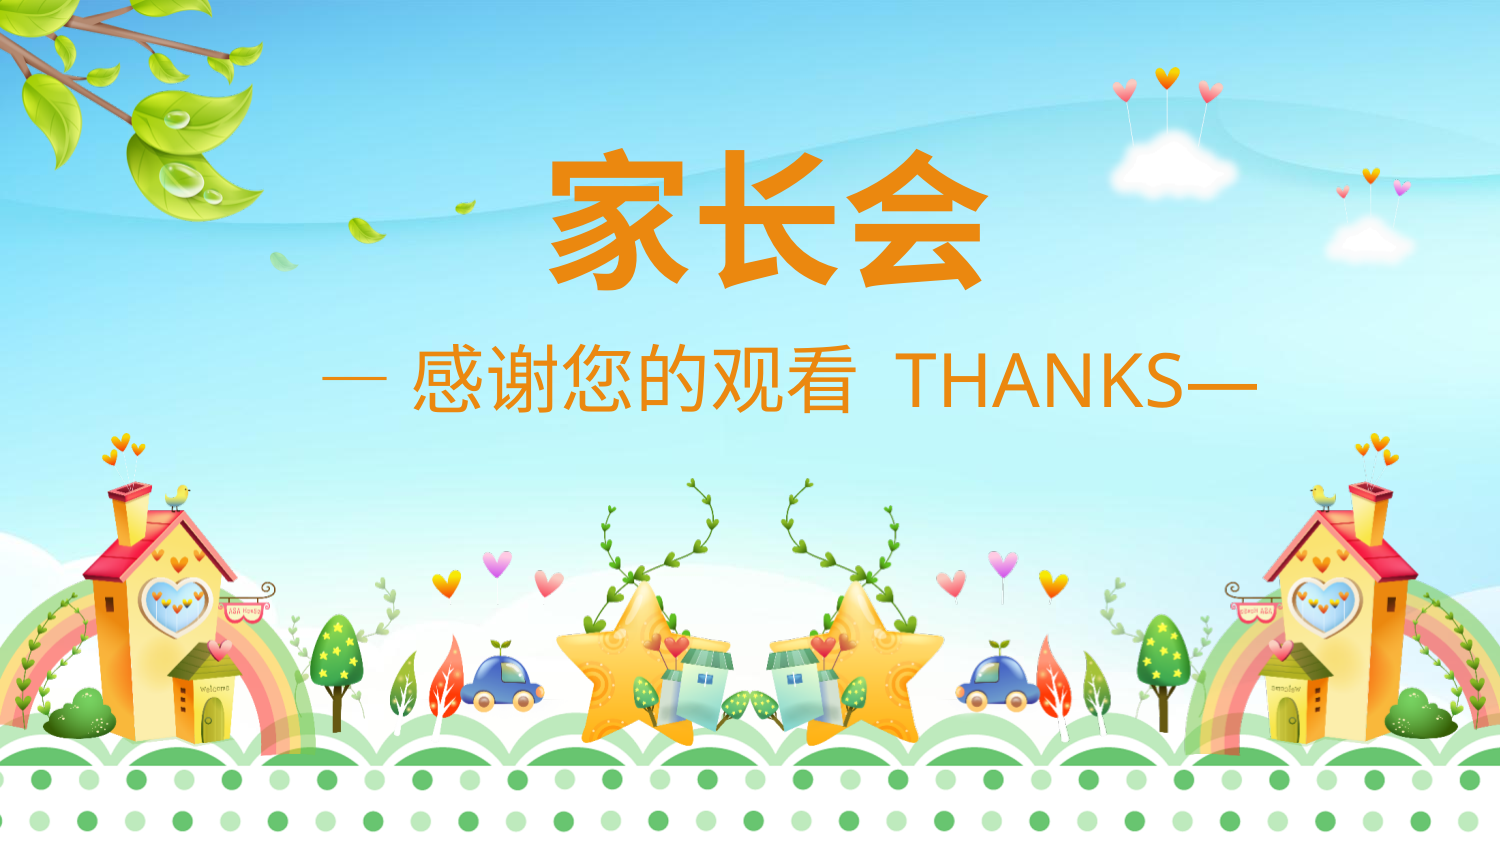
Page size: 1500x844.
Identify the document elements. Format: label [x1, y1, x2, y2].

text_box [0, 433, 1500, 756]
picture [0, 0, 1500, 433]
picture [0, 756, 1500, 844]
